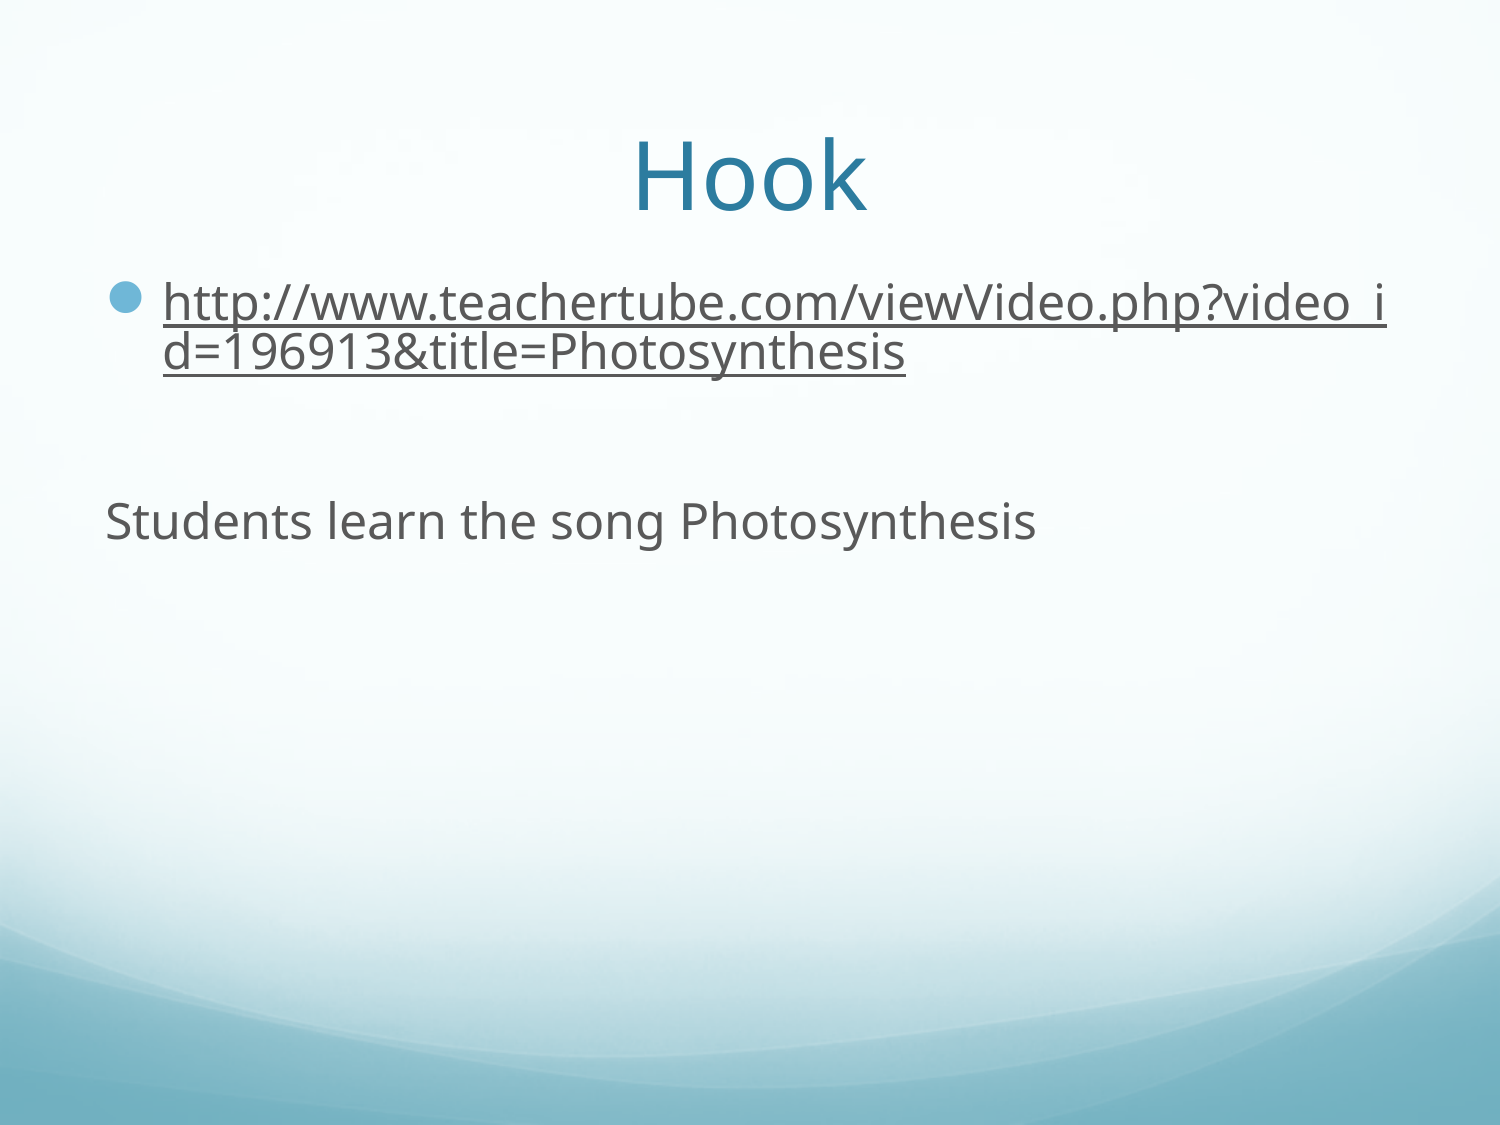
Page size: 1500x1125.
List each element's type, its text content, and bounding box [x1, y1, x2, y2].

title Hook [89, 17, 1410, 238]
list http://www.teachertube.com/viewVideo.php?video_id=196913&title=Photosynthesis Students learn the song Photosynthesis [89, 262, 1410, 976]
